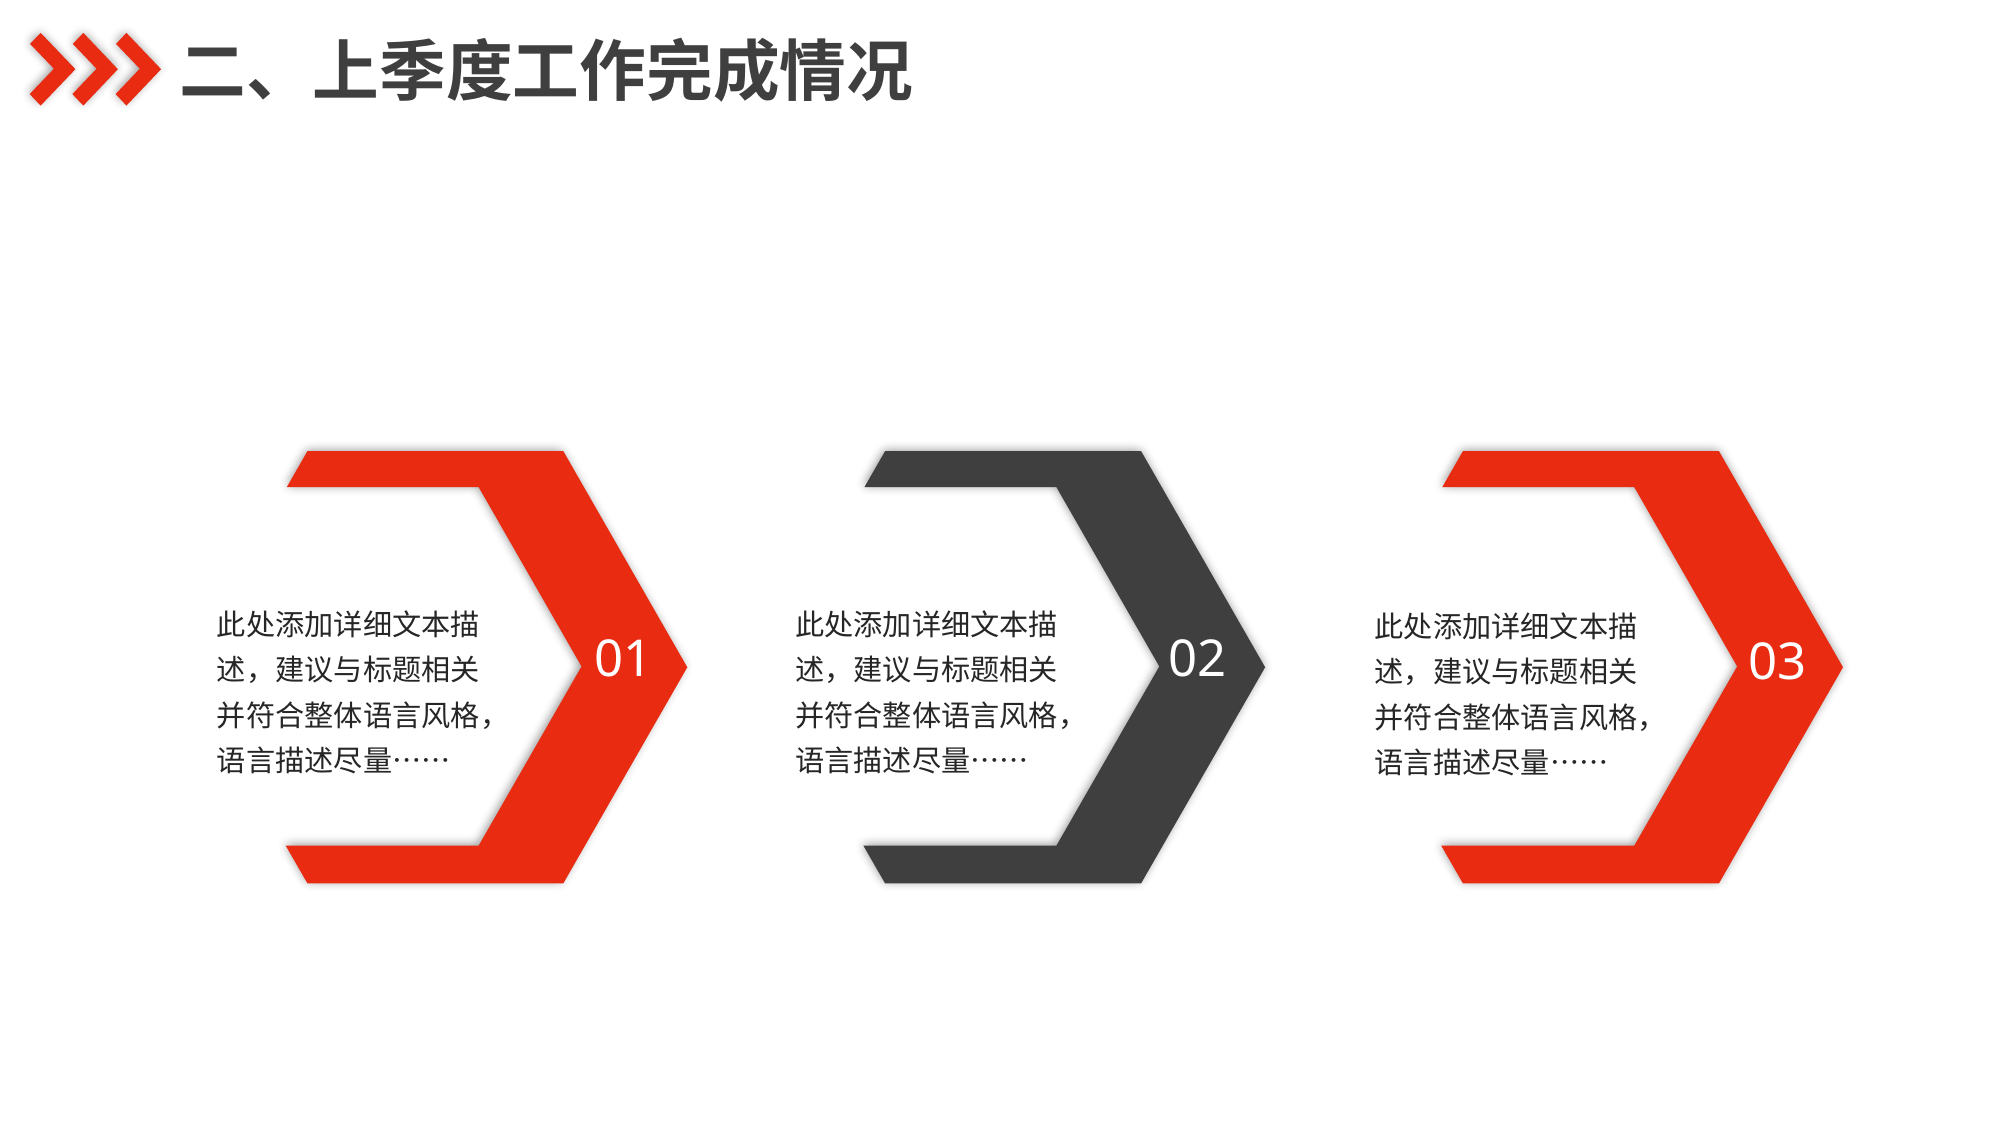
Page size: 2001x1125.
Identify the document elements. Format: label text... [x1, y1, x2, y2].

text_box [201, 450, 688, 884]
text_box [1359, 450, 1843, 884]
text_box [115, 32, 162, 106]
text_box [29, 32, 76, 106]
text_box [72, 32, 118, 106]
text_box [779, 450, 1266, 884]
text_box 二、上季度工作完成情况 [164, 21, 929, 117]
